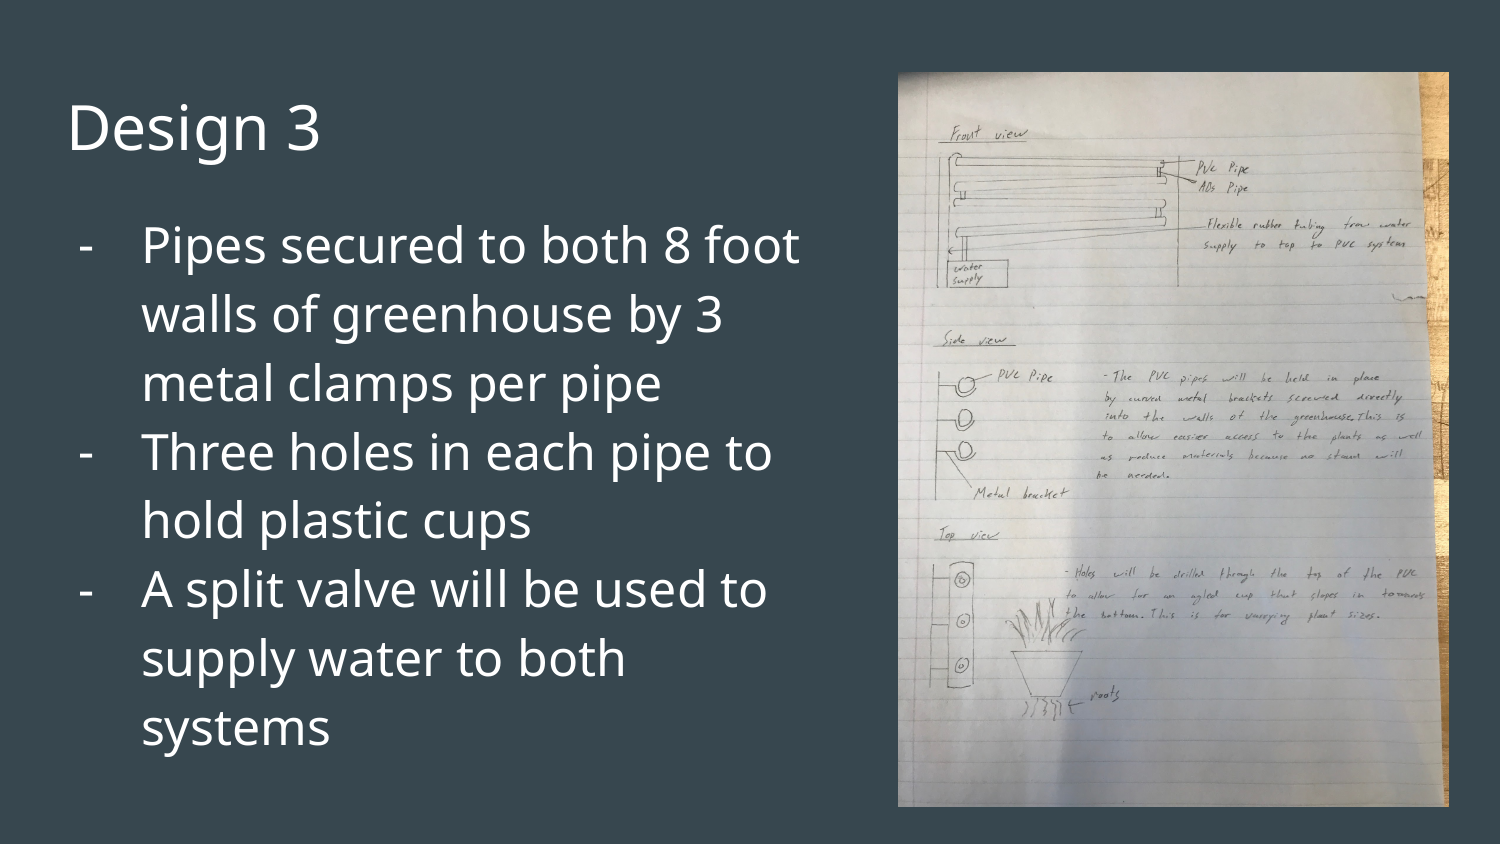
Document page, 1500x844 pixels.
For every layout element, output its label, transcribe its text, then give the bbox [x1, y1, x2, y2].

picture [898, 72, 1450, 807]
list Pipes secured to both 8 foot walls of greenhouse by 3 metal clamps per pipe Three holes in each pipe to hold plastic cups A split valve will be used to supply water to both systems [51, 189, 832, 750]
title Design 3 [51, 72, 897, 167]
